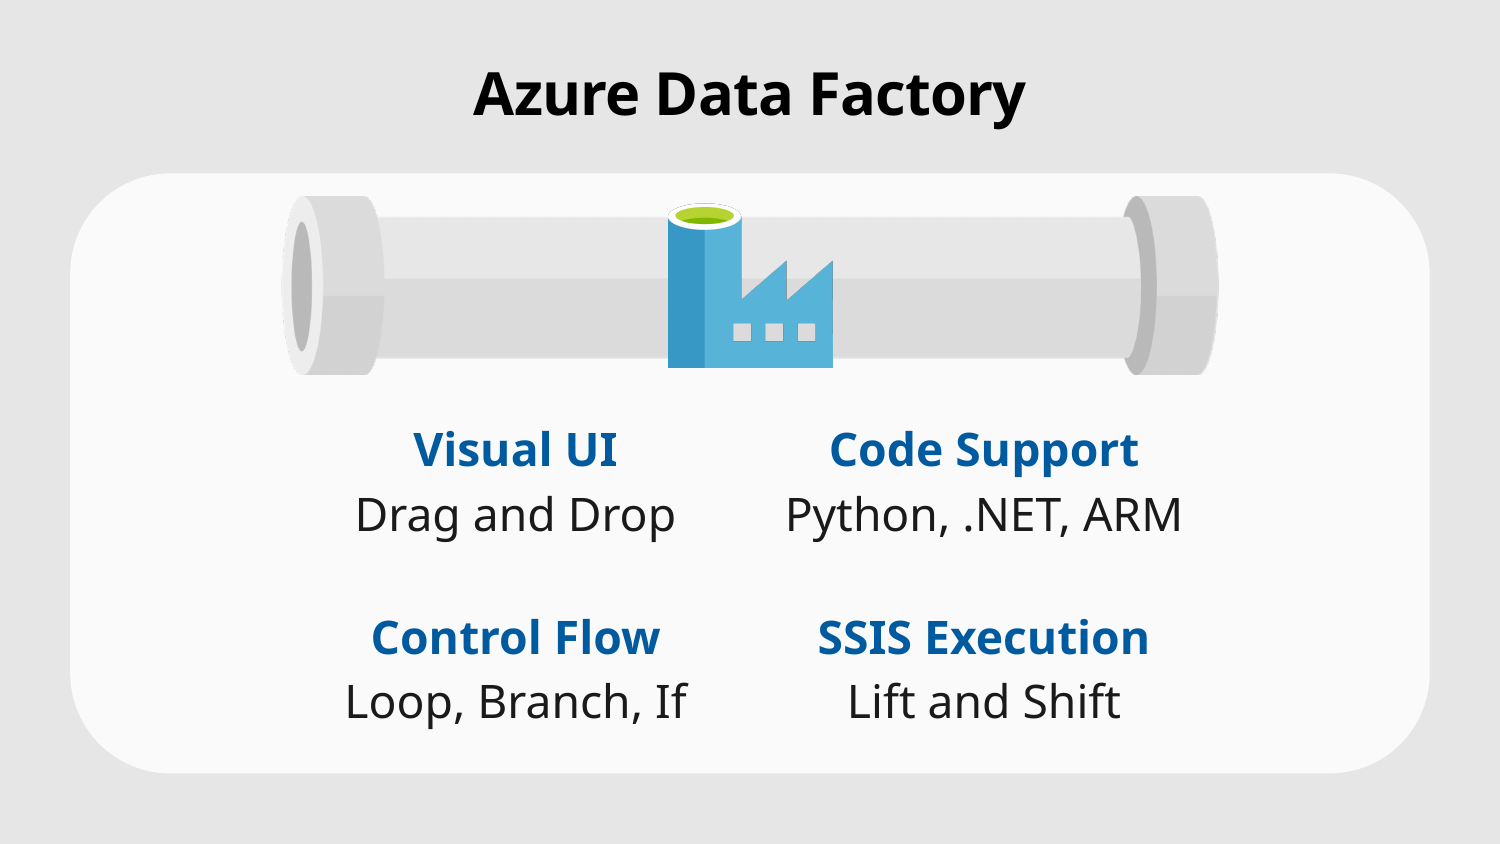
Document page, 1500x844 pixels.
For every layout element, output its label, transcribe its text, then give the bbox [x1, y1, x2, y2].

text_box Visual UI Drag and Drop [281, 376, 750, 585]
text_box SSIS Execution Lift and Shift [749, 585, 1219, 750]
text_box Code Support Python, .NET, ARM [750, 376, 1219, 585]
title Azure Data Factory [70, 56, 1430, 127]
text_box ETL / ELT [69, 172, 1431, 775]
text_box Control Flow Loop, Branch, If [281, 585, 749, 750]
picture [281, 196, 1219, 376]
